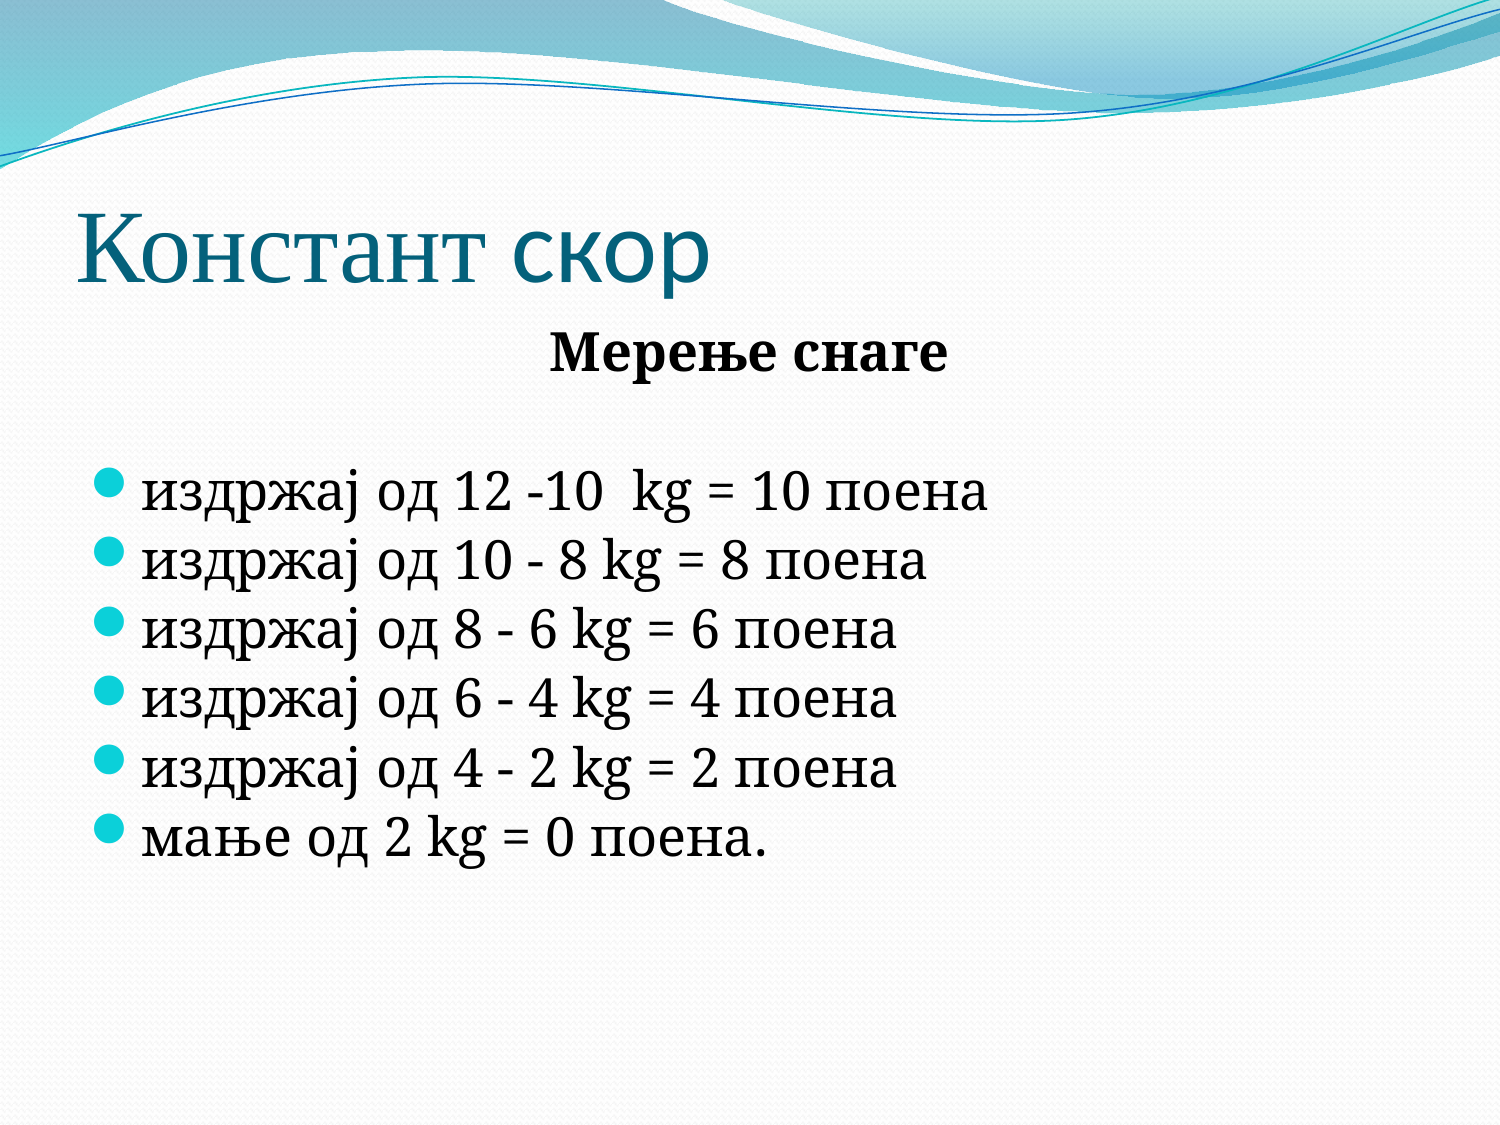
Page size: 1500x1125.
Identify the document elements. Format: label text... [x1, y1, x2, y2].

title Констант скор [75, 115, 1425, 303]
list Мерење снаге издржај од 12 -10 kg = 10 поена издржај од 10 - 8 kg = 8 поена издржај од 8 - 6 kg = 6 поена издржај од 6 - 4 kg = 4 поена издржај од 4 - 2 kg = 2 поена мање од 2 kg = 0 поена. [75, 317, 1425, 1038]
